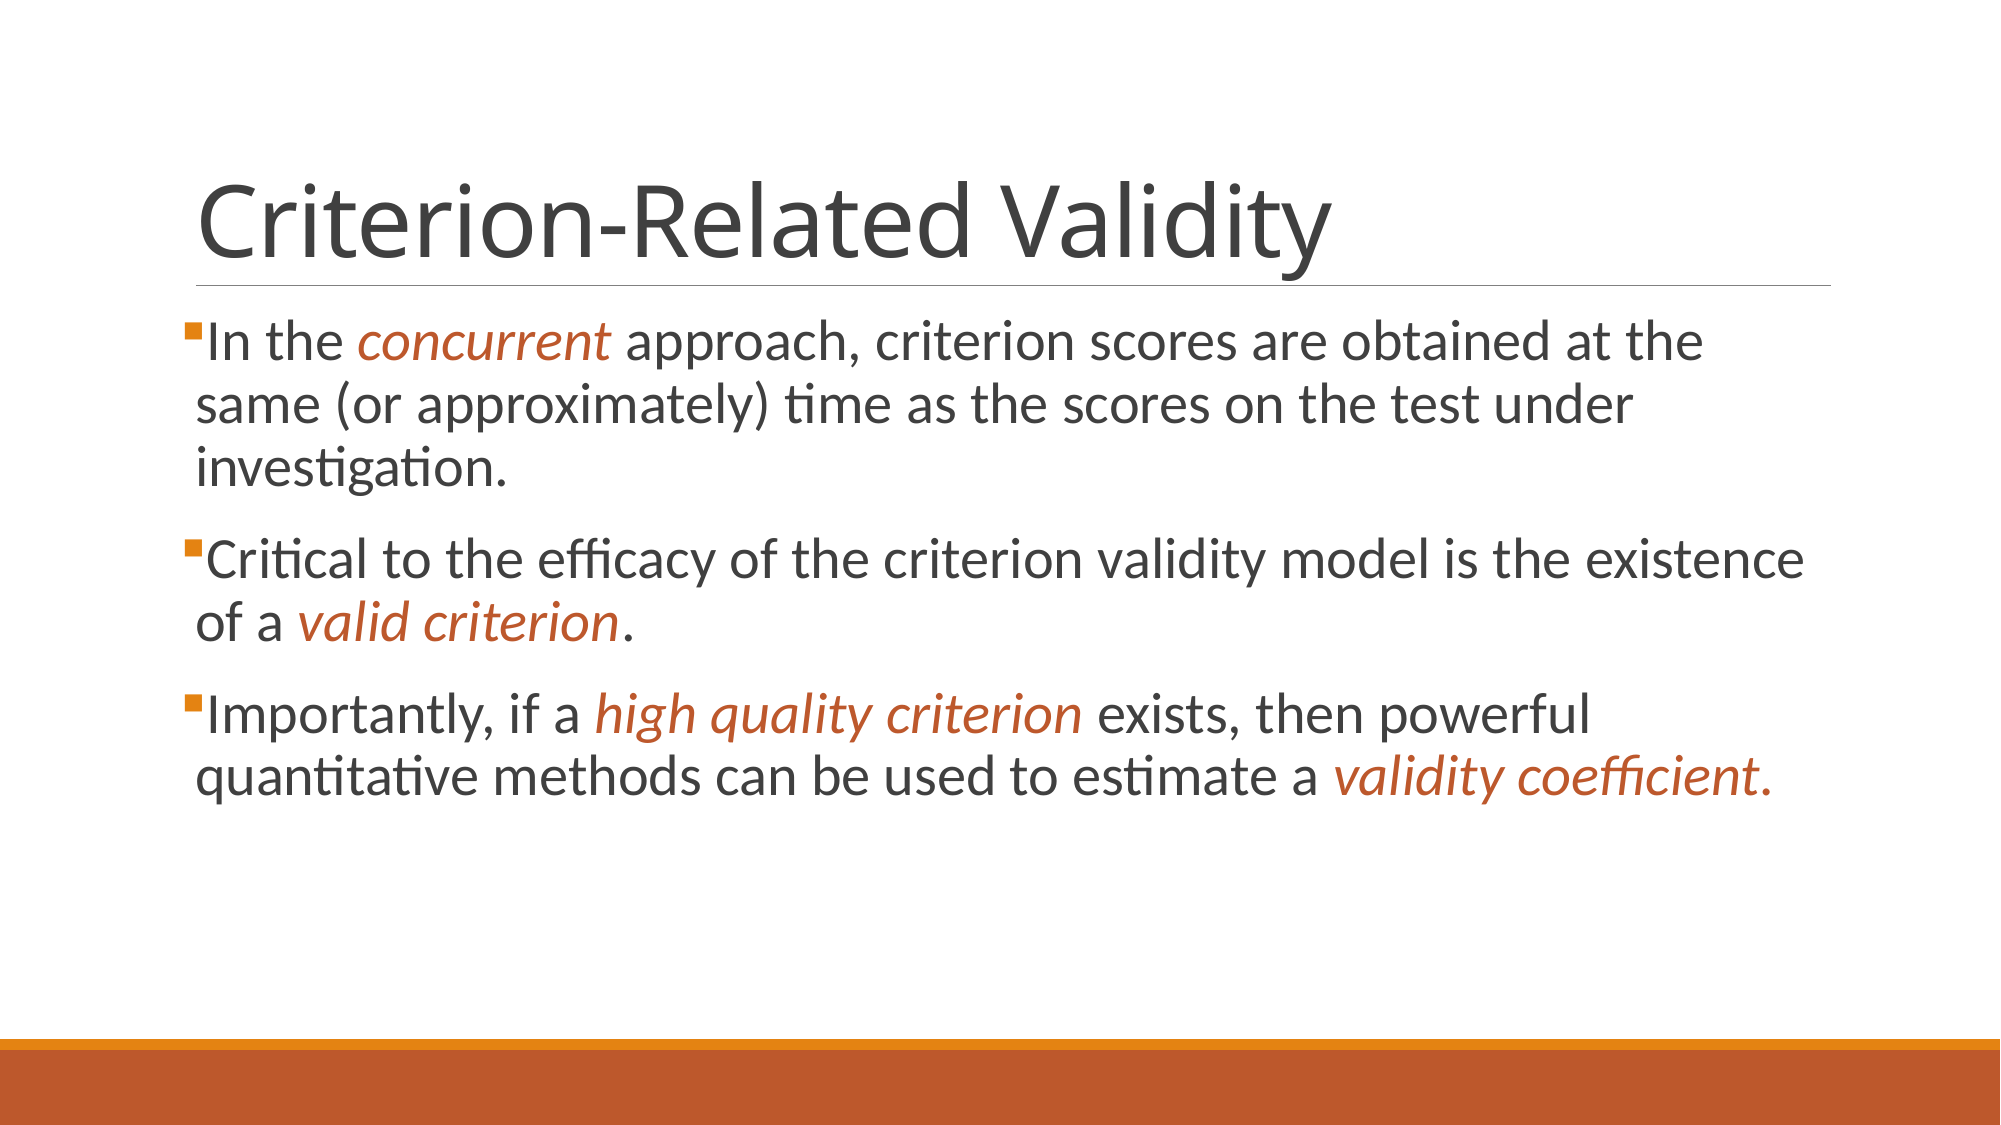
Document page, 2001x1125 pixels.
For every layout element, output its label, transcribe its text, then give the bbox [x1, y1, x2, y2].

list In the concurrent approach, criterion scores are obtained at the same (or approximately) time as the scores on the test under investigation. Critical to the efficacy of the criterion validity model is the existence of a valid criterion. Importantly, if a high quality criterion exists, then powerful quantitative methods can be used to estimate a validity coefficient. [180, 302, 1830, 963]
title Criterion-Related Validity [180, 47, 1830, 285]
